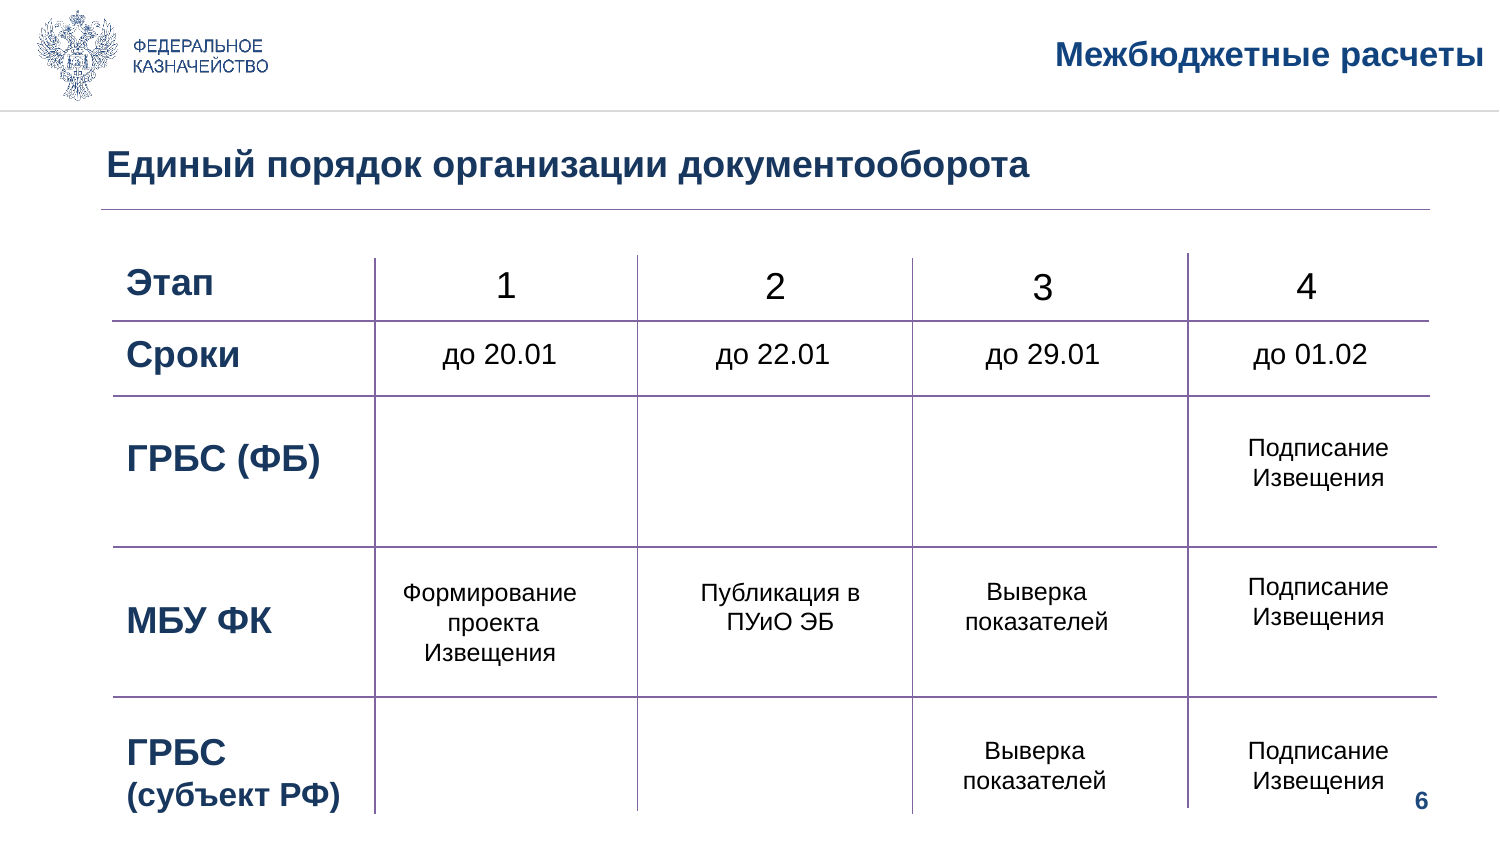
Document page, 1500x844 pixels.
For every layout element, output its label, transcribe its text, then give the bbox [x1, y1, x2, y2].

text_box МБУ ФК [111, 588, 288, 648]
text_box Подписание Извещения [1199, 423, 1438, 499]
text_box 4 [1281, 254, 1333, 315]
text_box Межбюджетные расчеты [655, 23, 1500, 81]
text_box ГРБС (ФБ) [111, 426, 336, 487]
text_box Выверка показателей [916, 726, 1154, 802]
text_box 2 [750, 254, 801, 315]
text_box Формирование проекта Извещения [379, 568, 613, 674]
text_box до 01.02 [1238, 330, 1384, 378]
text_box 1 [481, 253, 532, 314]
text_box до 29.01 [970, 330, 1116, 378]
text_box Этап [111, 250, 230, 311]
text_box Подписание Извещения [1199, 726, 1438, 802]
text_box Публикация в ПУиО ЭБ [661, 568, 900, 644]
text_box до 20.01 [427, 330, 573, 378]
text_box Сроки [111, 328, 256, 383]
text_box ГРБС (субъект РФ) [111, 720, 356, 821]
text_box Подписание Извещения [1199, 563, 1438, 638]
text_box Выверка показателей [918, 567, 1156, 643]
text_box Единый порядок организации документооборота [91, 132, 1417, 193]
picture [37, 10, 268, 101]
text_box до 22.01 [701, 330, 846, 378]
slide_number 5 [1083, 784, 1429, 815]
text_box 3 [1017, 255, 1069, 316]
